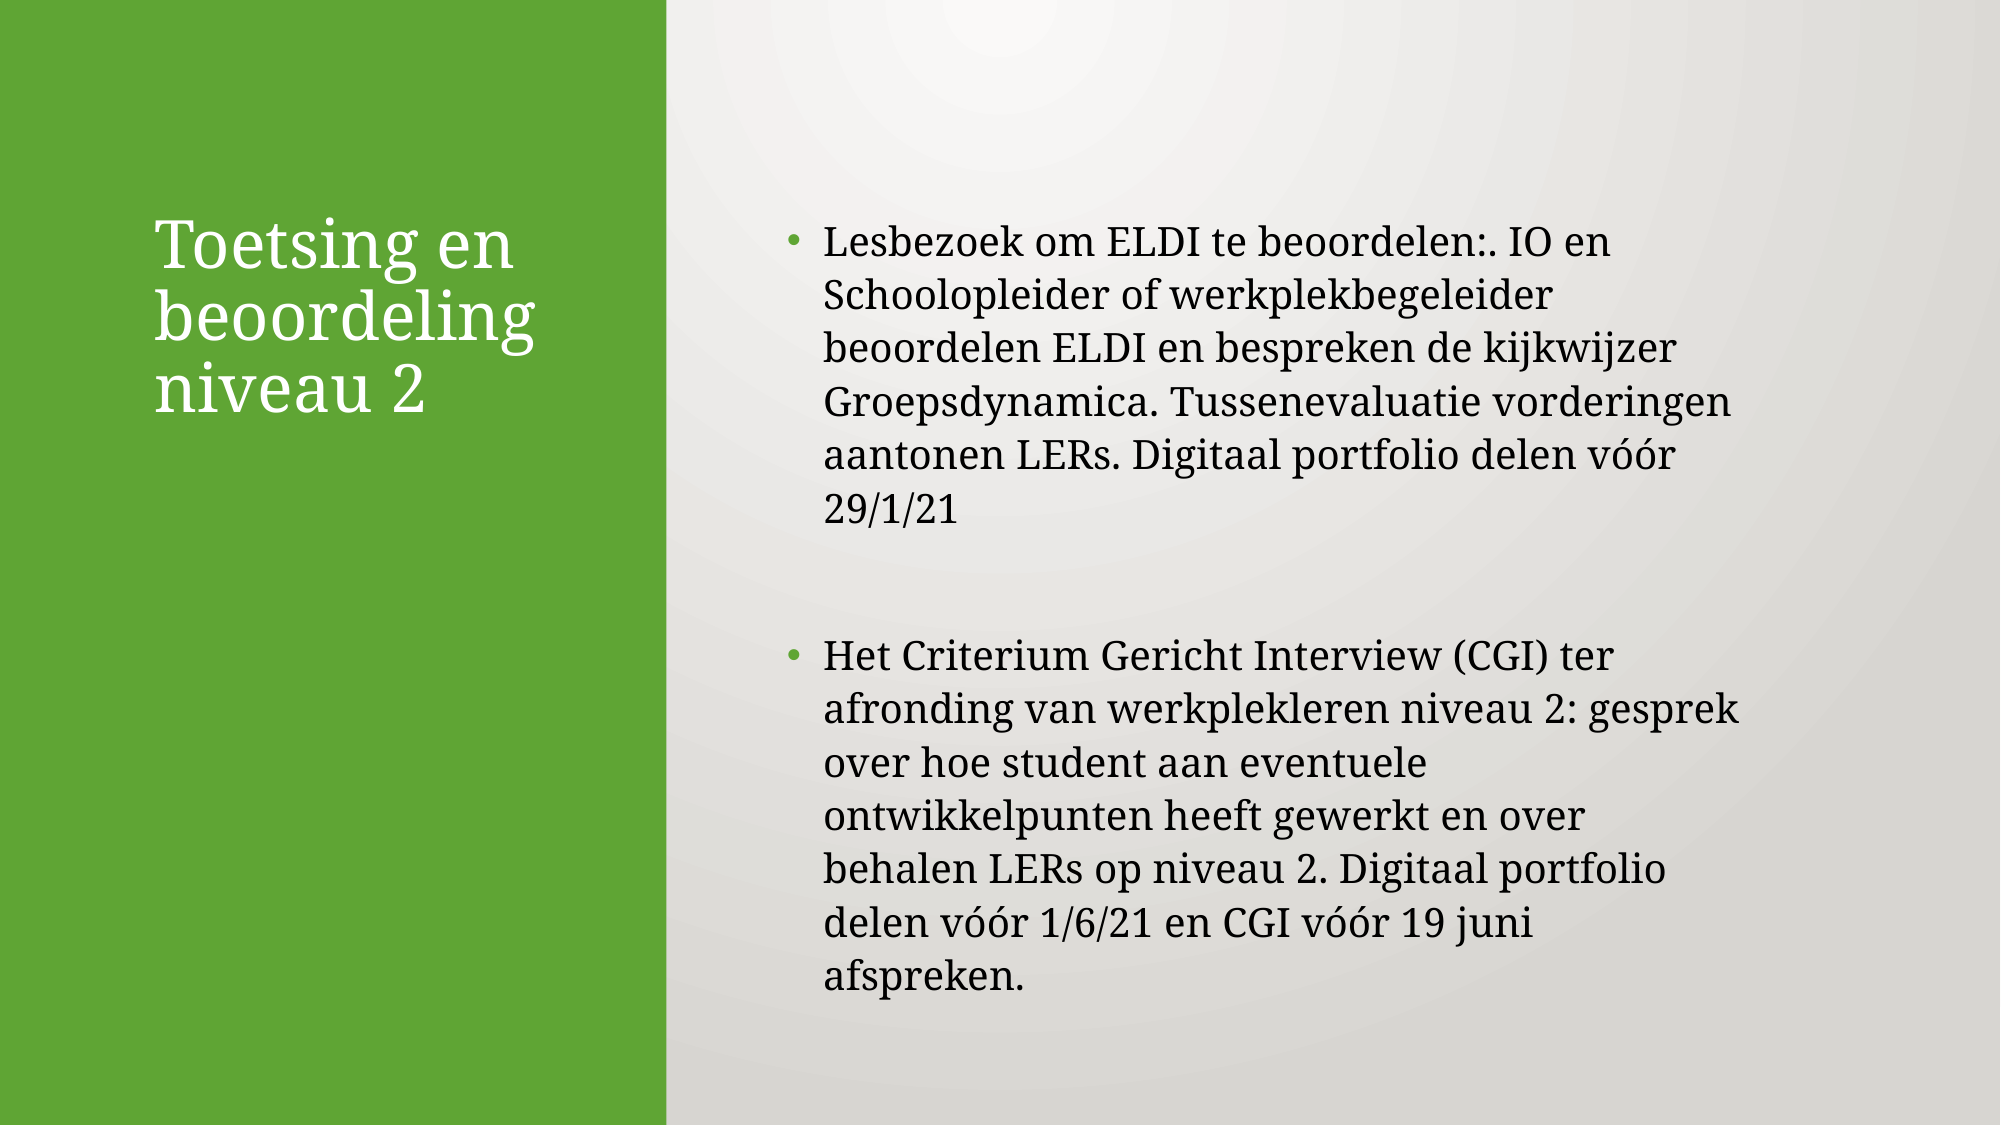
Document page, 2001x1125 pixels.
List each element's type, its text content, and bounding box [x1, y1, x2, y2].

title Toetsing en beoordeling niveau 2 [139, 203, 587, 956]
text_box [668, 0, 2000, 1125]
text_box [0, 0, 668, 1125]
list Lesbezoek om ELDI te beoordelen:. IO en Schoolopleider of werkplekbegeleider beoordelen ELDI en bespreken de kijkwijzer Groepsdynamica. Tussenevaluatie vorderingen aantonen LERs. Digitaal portfolio delen vóór 29/1/21 Het Criterium Gericht Interview (CGI) ter afronding van werkplekleren niveau 2: gesprek over hoe student aan eventuele ontwikkelpunten heeft gewerkt en over behalen LERs op niveau 2. Digitaal portfolio delen vóór 1/6/21 en CGI vóór 19 juni afspreken. [771, 203, 1762, 1010]
